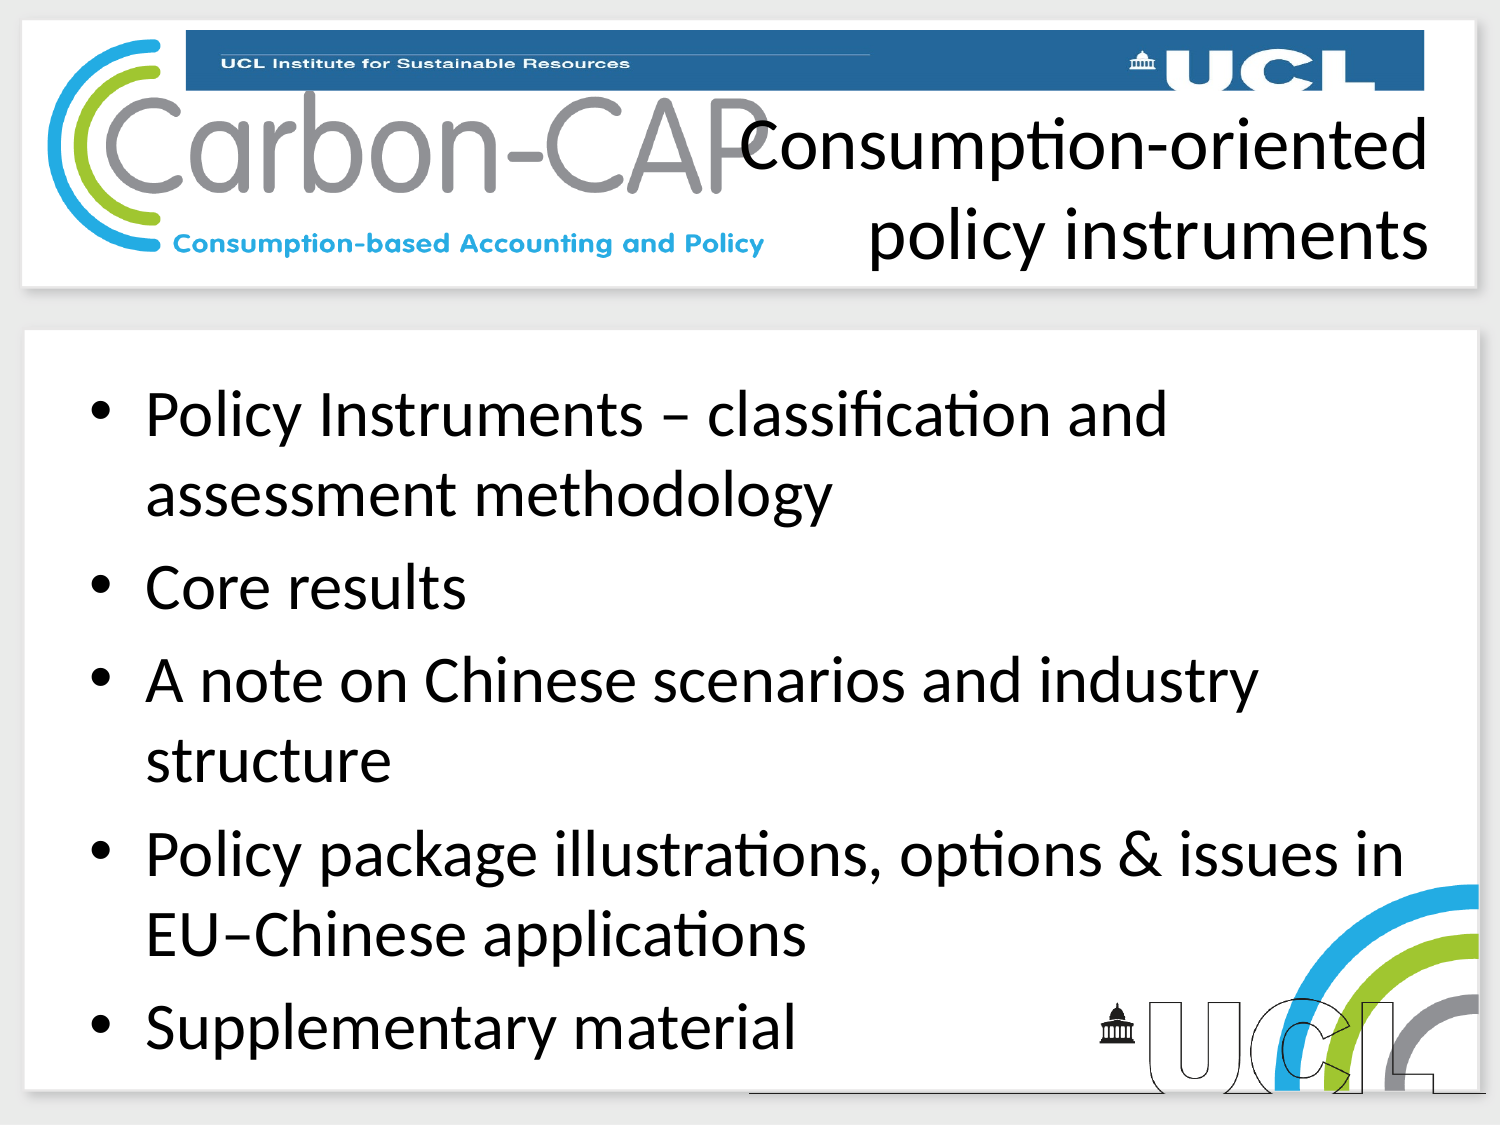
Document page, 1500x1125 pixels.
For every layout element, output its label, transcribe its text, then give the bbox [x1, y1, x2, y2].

title Consumption-oriented policy instruments [112, 90, 1463, 279]
picture [0, 0, 1500, 1125]
list Policy Instruments – classification and assessment methodology Core results A note on Chinese scenarios and industry structure Policy package illustrations, options & issues in EU–Chinese applications Supplementary material [74, 361, 1425, 1105]
